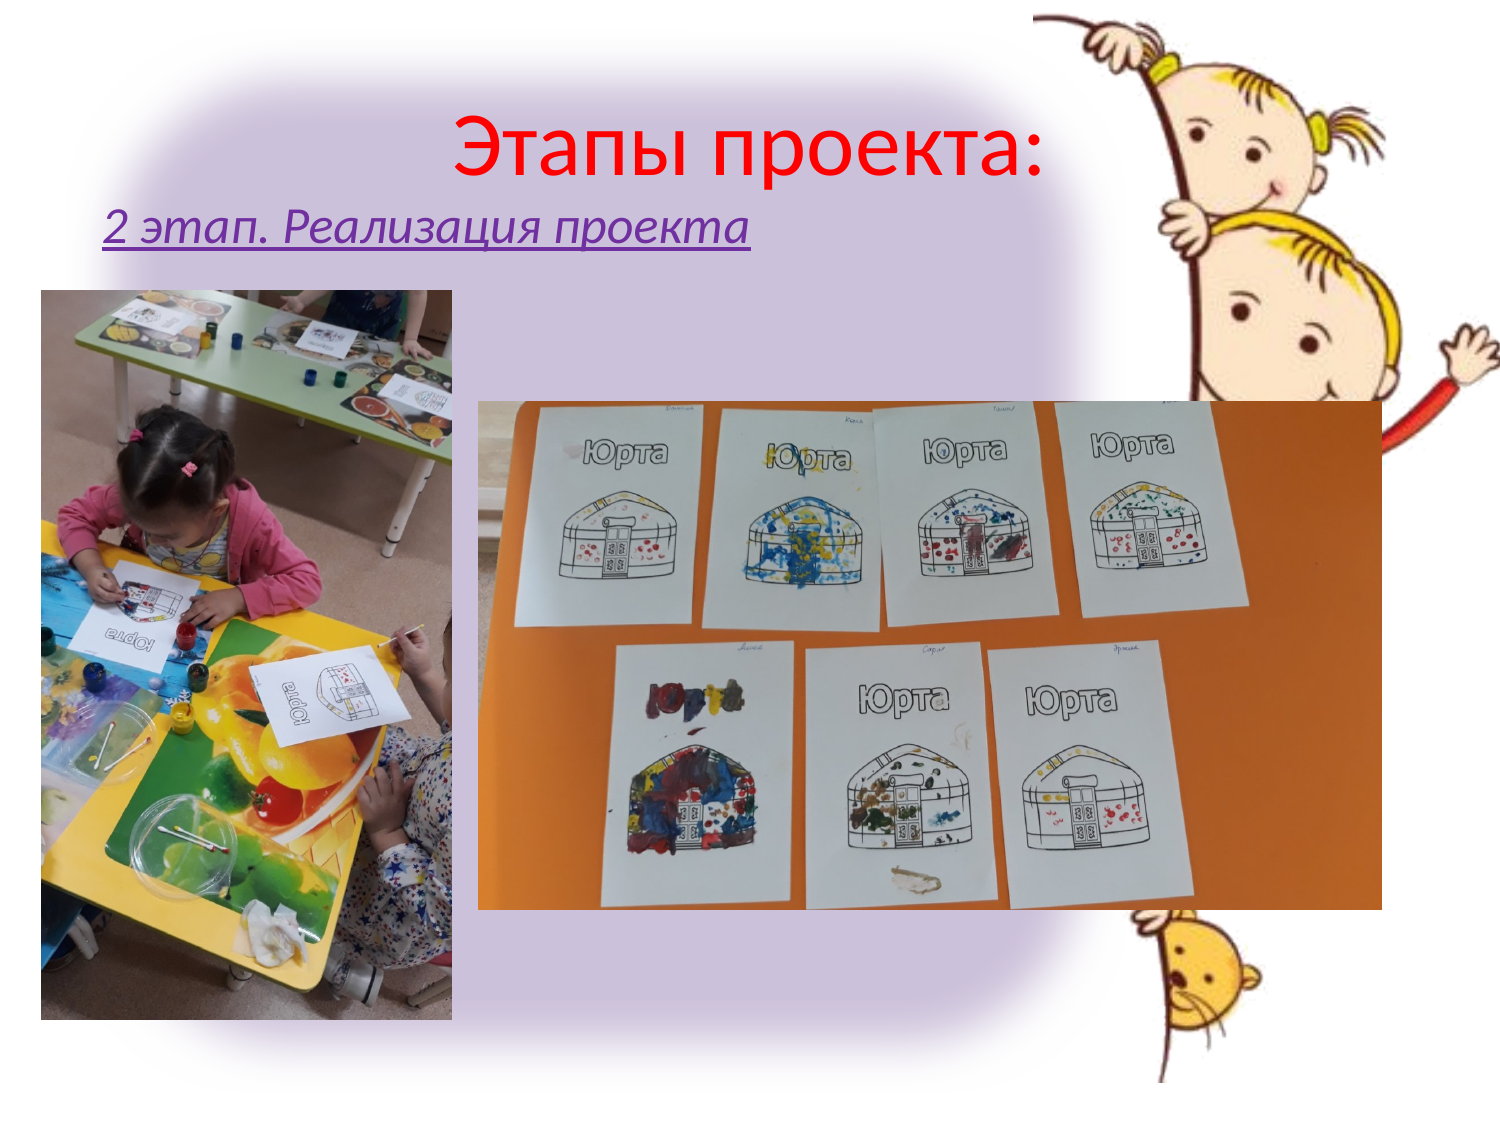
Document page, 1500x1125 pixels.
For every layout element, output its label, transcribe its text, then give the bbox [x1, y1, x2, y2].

title Этапы проекта: [75, 45, 1425, 233]
list 2 этап. Реализация проекта [75, 184, 1317, 1005]
picture [41, 290, 452, 1021]
picture [478, 0, 1500, 1083]
